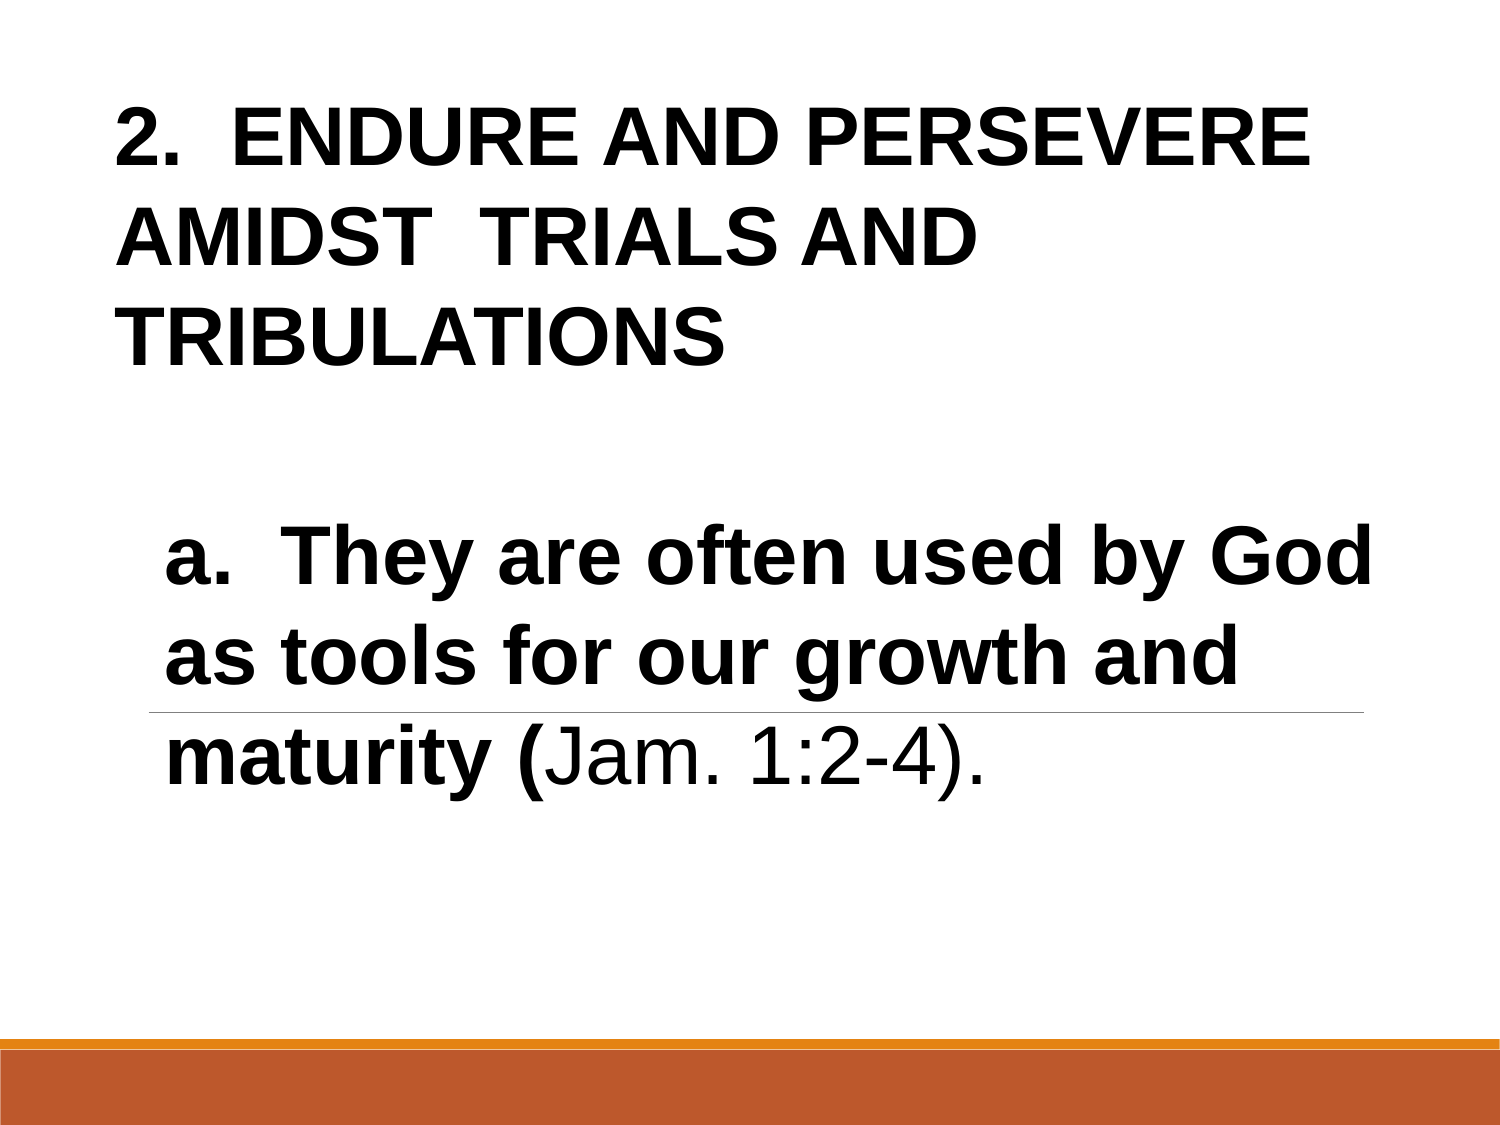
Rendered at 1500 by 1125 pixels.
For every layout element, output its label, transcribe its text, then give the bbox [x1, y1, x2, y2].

text_box 2. ENDURE AND PERSEVERE AMIDST TRIALS AND TRIBULATIONS [99, 75, 1375, 390]
text_box a. They are often used by God as tools for our growth and maturity (Jam. 1:2-4). [150, 493, 1463, 909]
